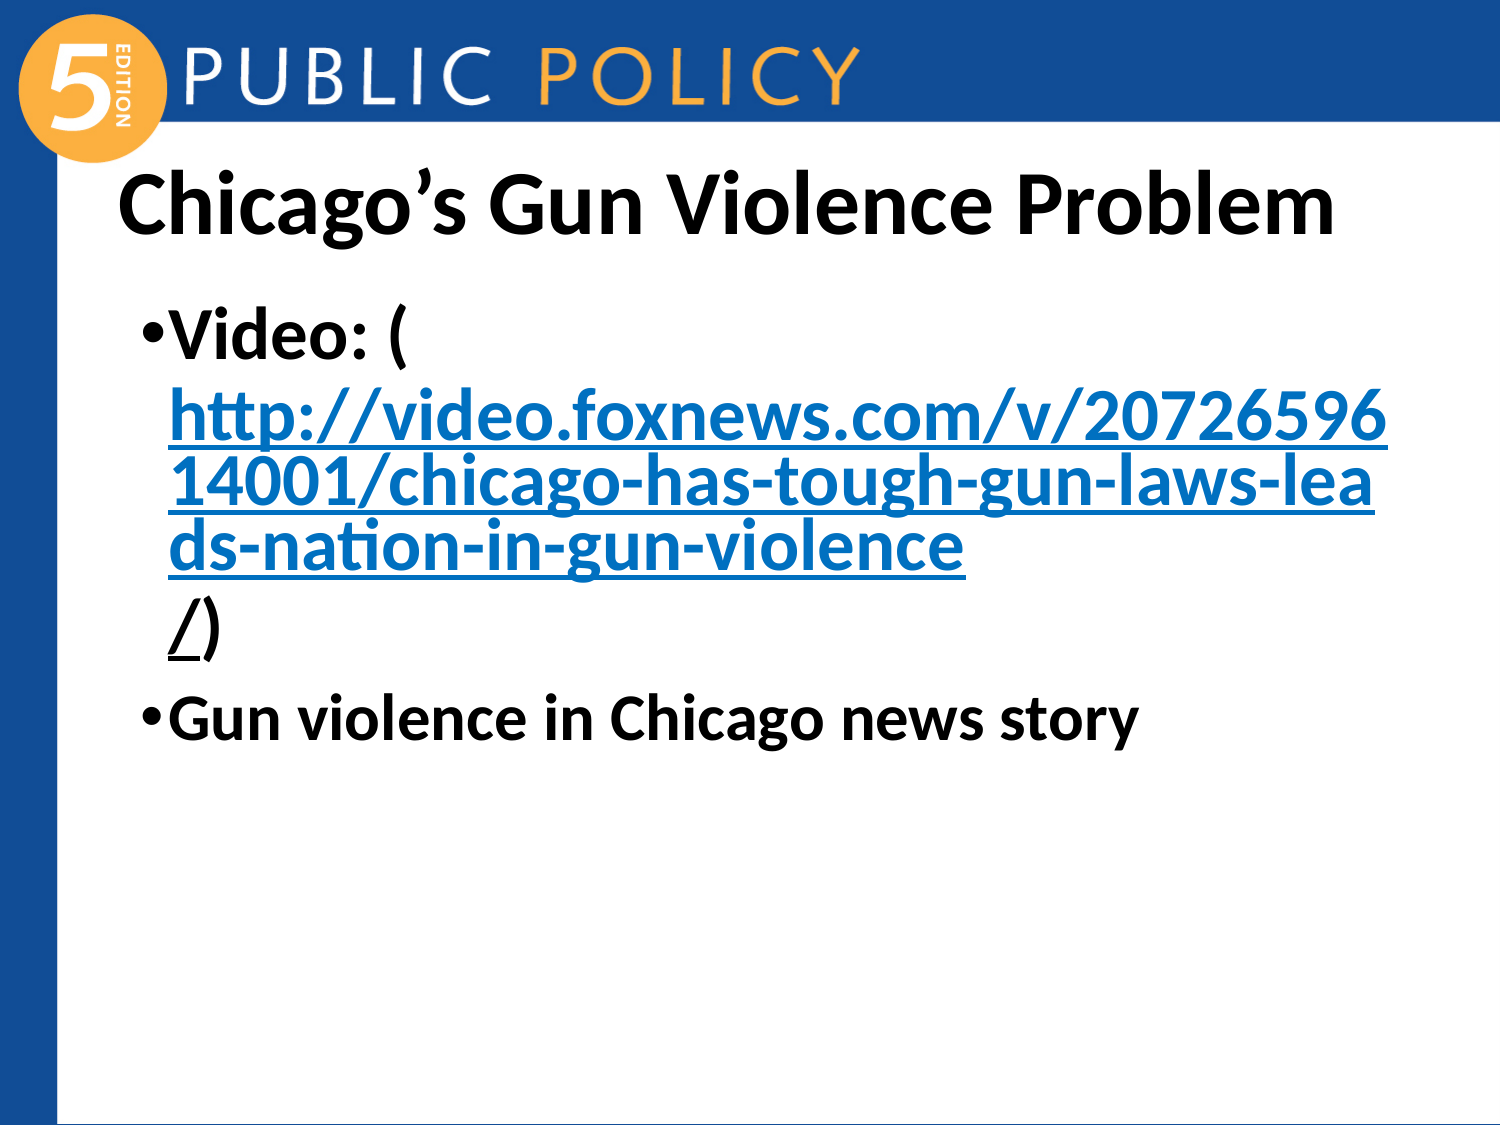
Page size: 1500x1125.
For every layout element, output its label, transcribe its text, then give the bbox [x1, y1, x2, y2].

list Video: (http://video.foxnews.com/v/2072659614001/chicago-has-tough-gun-laws-leads-nation-in-gun-violence/) Gun violence in Chicago news story [125, 287, 1413, 975]
title Chicago’s Gun Violence Problem [103, 122, 1388, 288]
picture [0, 0, 1500, 1125]
